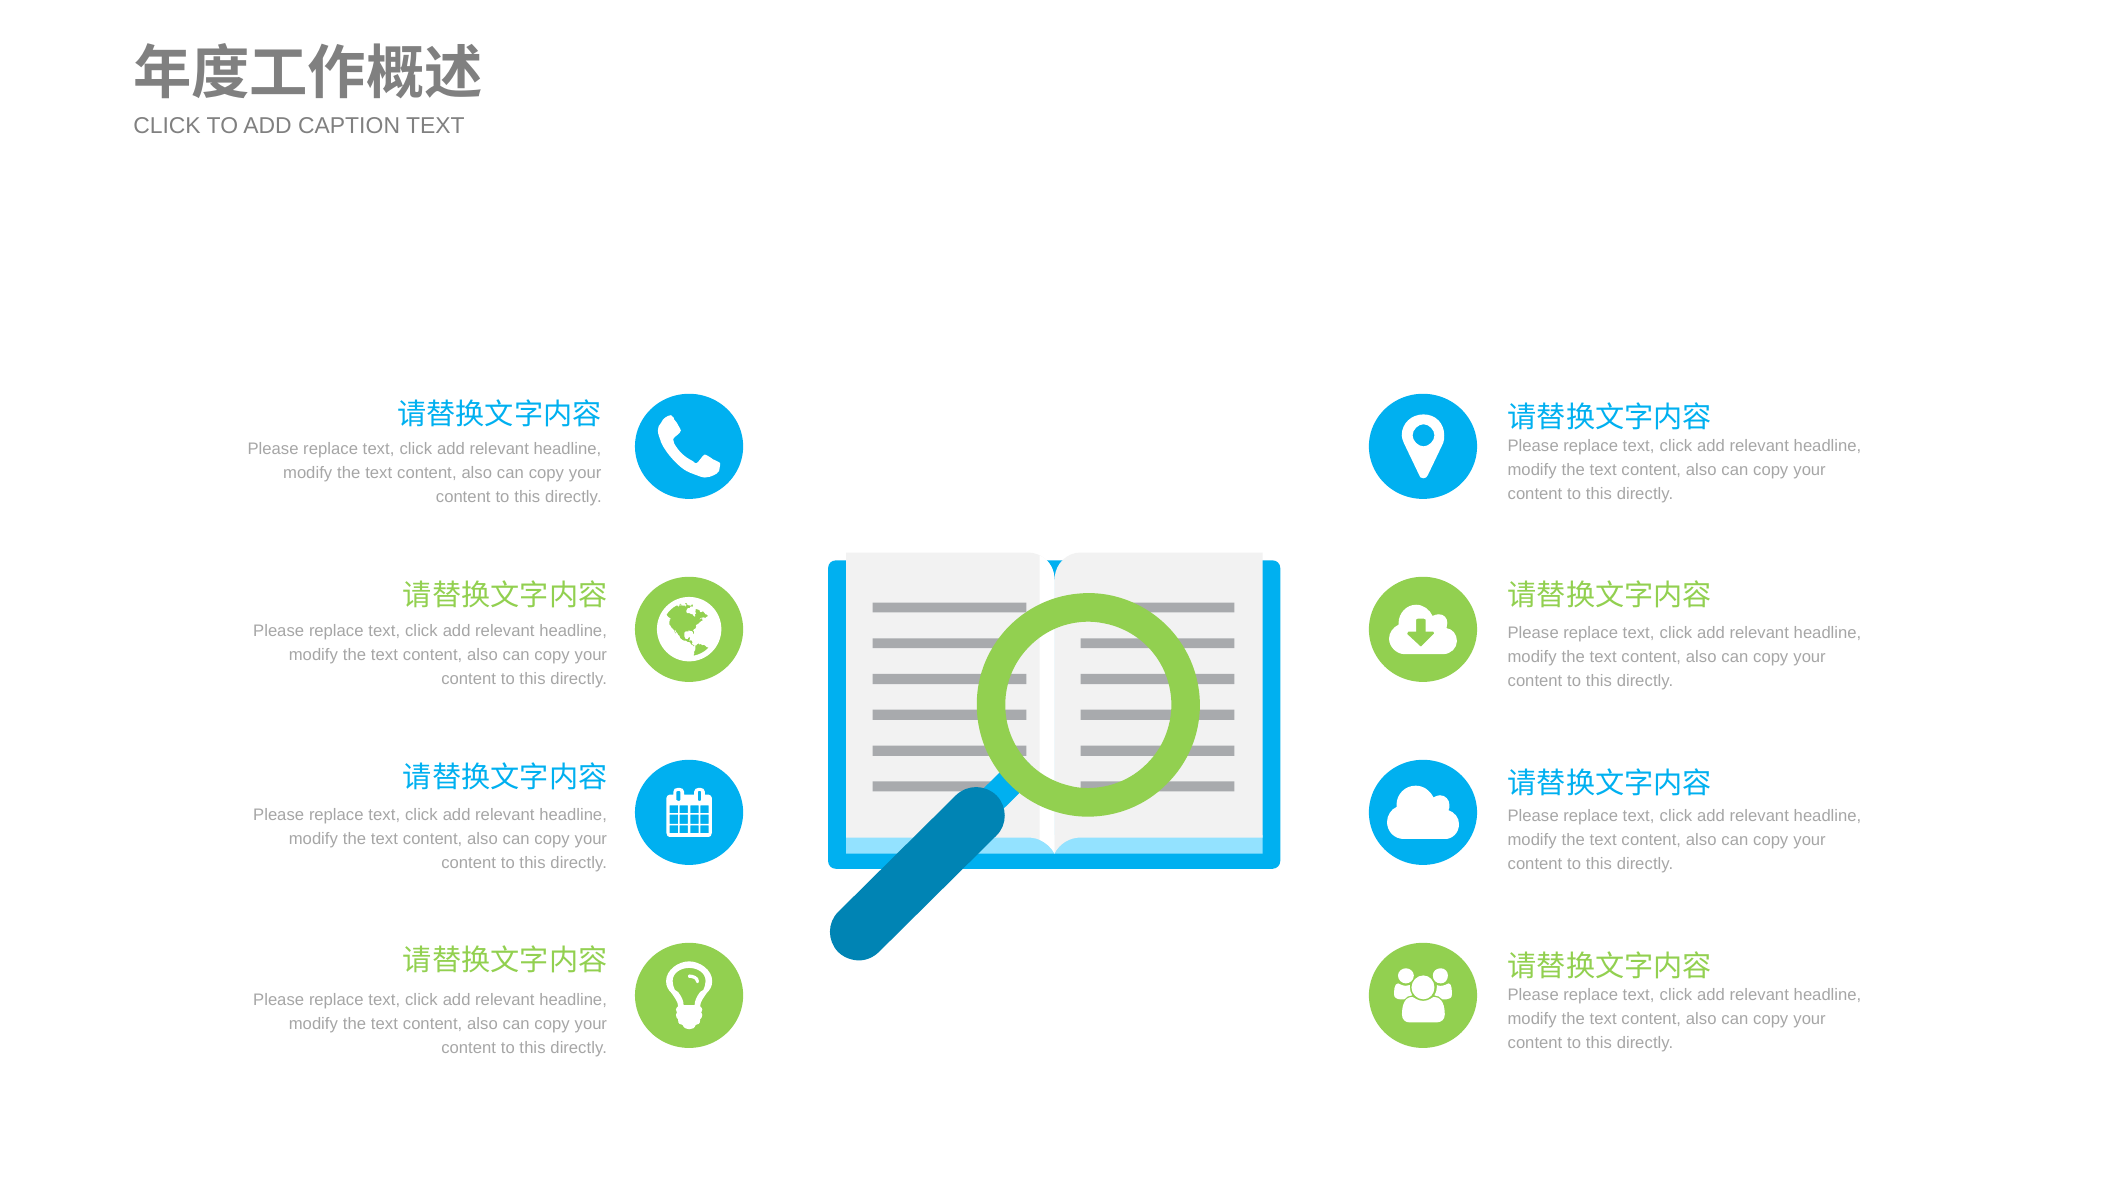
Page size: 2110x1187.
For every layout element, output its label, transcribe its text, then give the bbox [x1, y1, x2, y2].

text_box 年度工作概述 [133, 35, 513, 106]
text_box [827, 552, 1281, 963]
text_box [1507, 756, 1864, 874]
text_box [634, 942, 744, 1048]
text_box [251, 934, 608, 1058]
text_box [1507, 569, 1864, 691]
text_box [1368, 393, 1478, 499]
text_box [251, 750, 608, 873]
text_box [634, 393, 744, 499]
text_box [251, 568, 608, 689]
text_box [246, 388, 602, 507]
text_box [1507, 390, 1864, 504]
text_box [1368, 576, 1478, 682]
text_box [1368, 942, 1478, 1048]
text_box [1368, 759, 1478, 865]
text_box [634, 759, 744, 865]
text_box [634, 576, 744, 682]
text_box CLICK TO ADD CAPTION TEXT [133, 110, 513, 138]
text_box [1507, 939, 1864, 1053]
